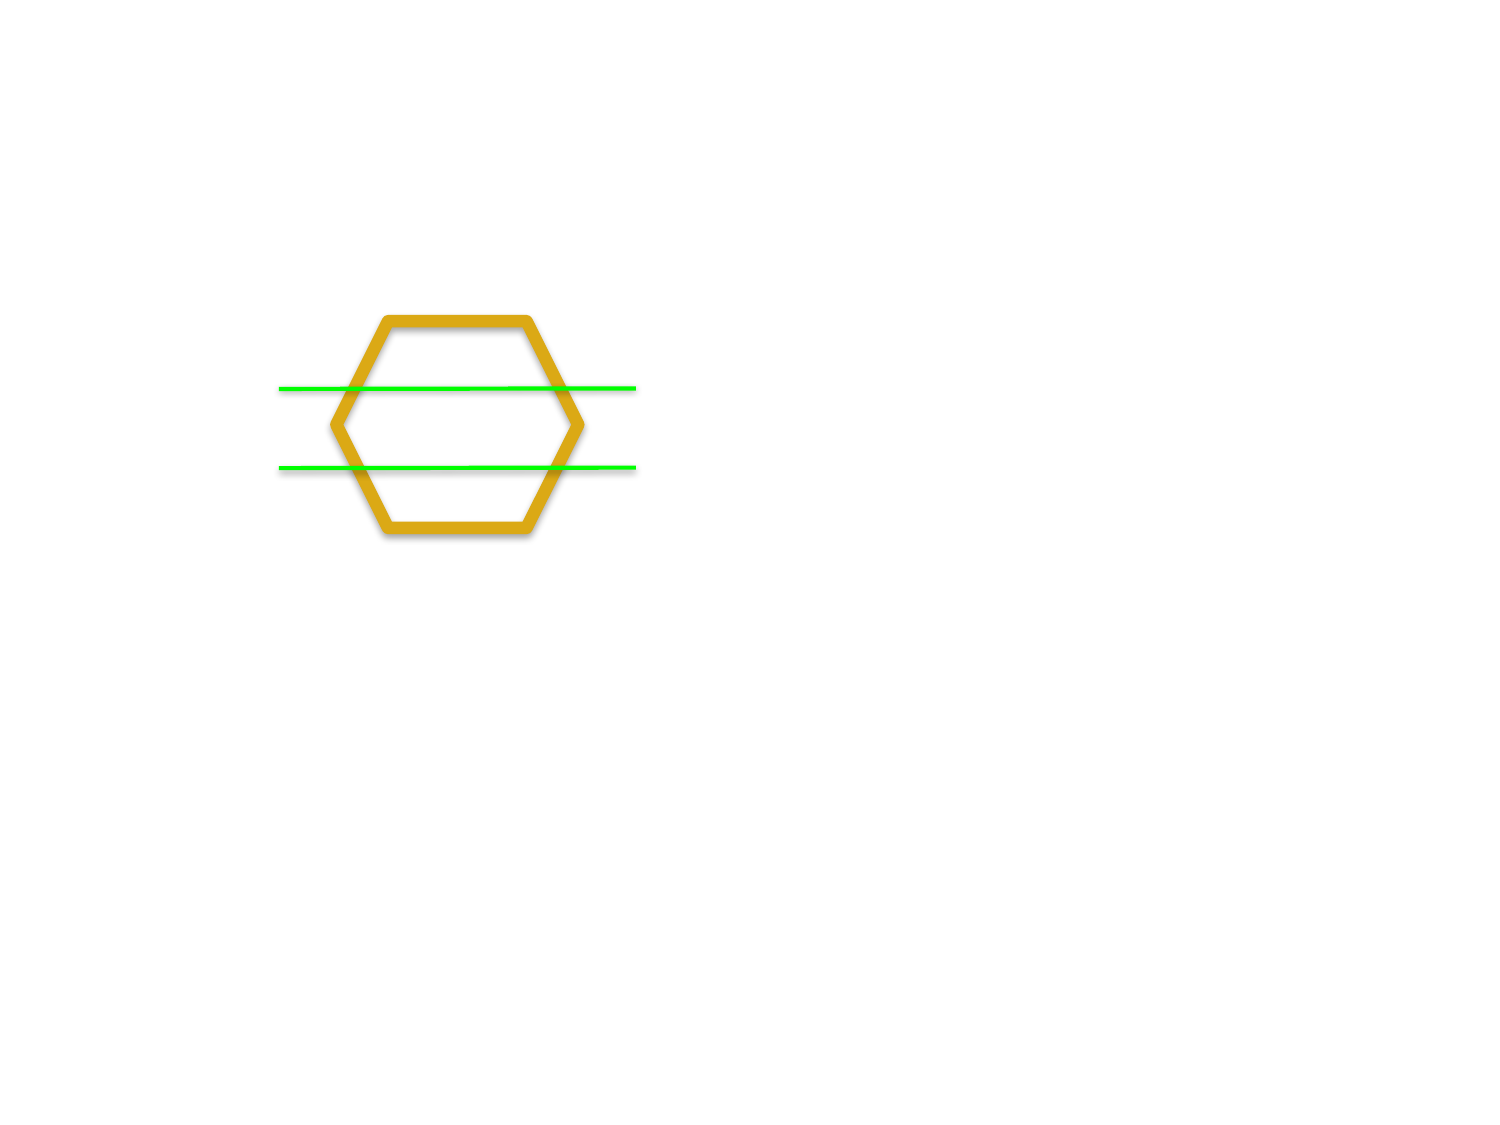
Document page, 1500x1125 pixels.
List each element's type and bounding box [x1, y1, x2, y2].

text_box [355, 320, 559, 384]
text_box [335, 398, 579, 464]
text_box [362, 479, 552, 529]
